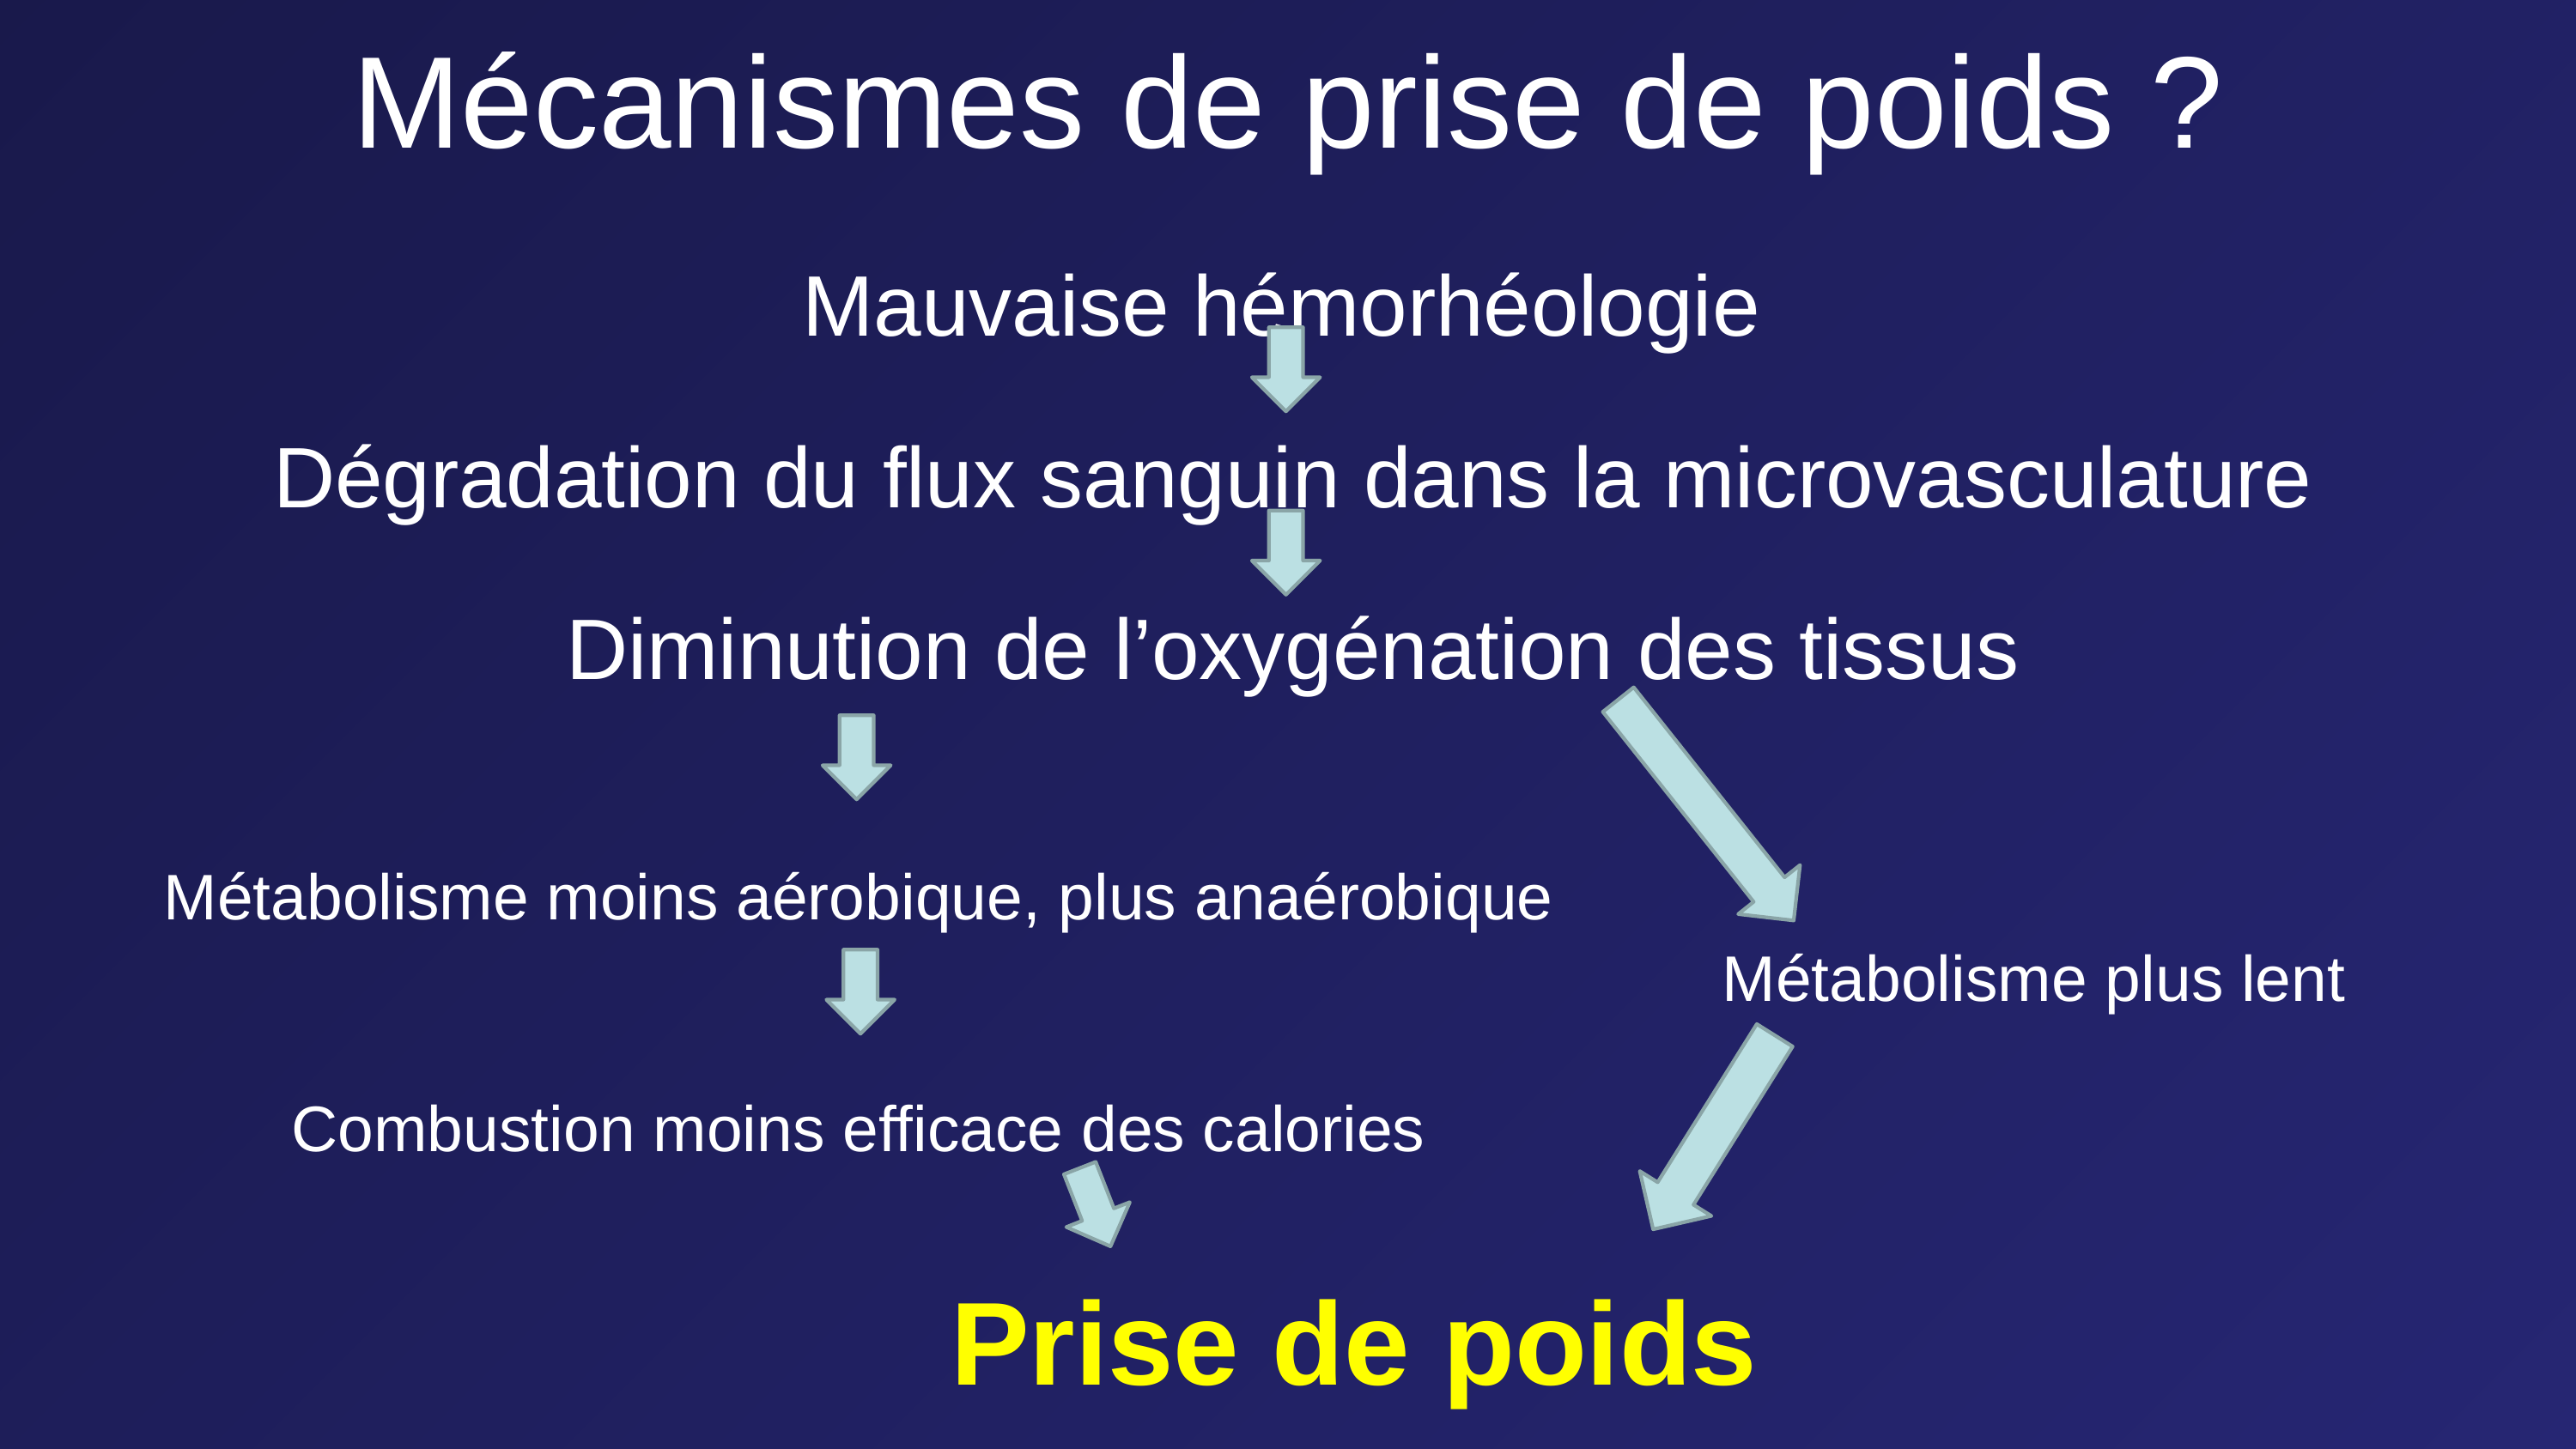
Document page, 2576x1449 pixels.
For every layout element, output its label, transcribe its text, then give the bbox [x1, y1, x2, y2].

text_box [820, 713, 893, 802]
text_box Métabolisme plus lent [1631, 891, 2437, 1021]
text_box [1637, 1022, 1795, 1232]
text_box Prise de poids [938, 1260, 1771, 1416]
text_box Métabolisme moins aérobique, plus anaérobique Combustion moins efficace des calories [130, 809, 1588, 1171]
text_box [1250, 508, 1322, 597]
text_box [1062, 1160, 1132, 1248]
text_box [1250, 325, 1322, 414]
text_box [824, 948, 896, 1036]
title Mécanismes de prise de poids ? [304, 27, 2272, 166]
text_box [1601, 685, 1802, 923]
list Mauvaise hémorhéologie Dégradation du flux sanguin dans la microvasculature Diminution de l’oxygénation des tissus [149, 187, 2437, 746]
